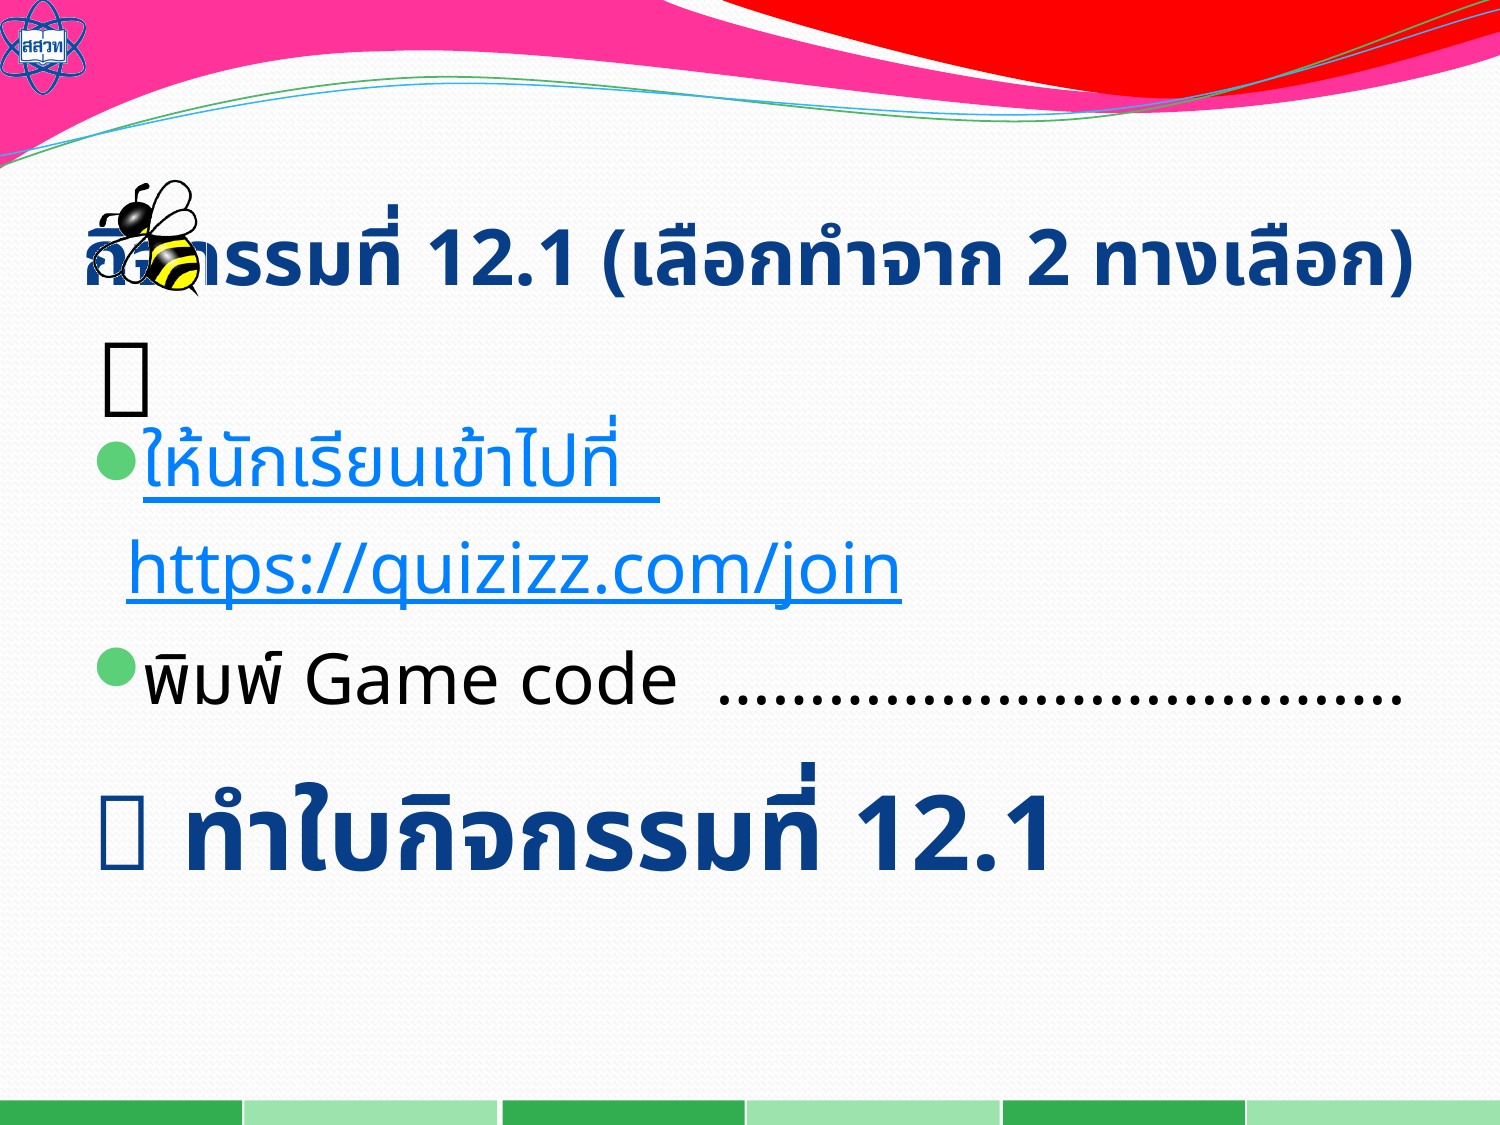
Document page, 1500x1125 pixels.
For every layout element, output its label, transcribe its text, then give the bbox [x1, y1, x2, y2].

picture [0, 0, 86, 95]
title กิจกรรมที่ 12.1 (เลือกทำจาก 2 ทางเลือก) [64, 113, 1415, 302]
picture [80, 172, 212, 304]
text_box  ทำใบกิจกรรมที่ 12.1 [64, 704, 1415, 892]
list ให้นักเรียนเข้าไปที่ https://quizizz.com/join พิมพ์ Game code ………………………………. [76, 408, 1427, 728]
text_box  [80, 314, 173, 446]
